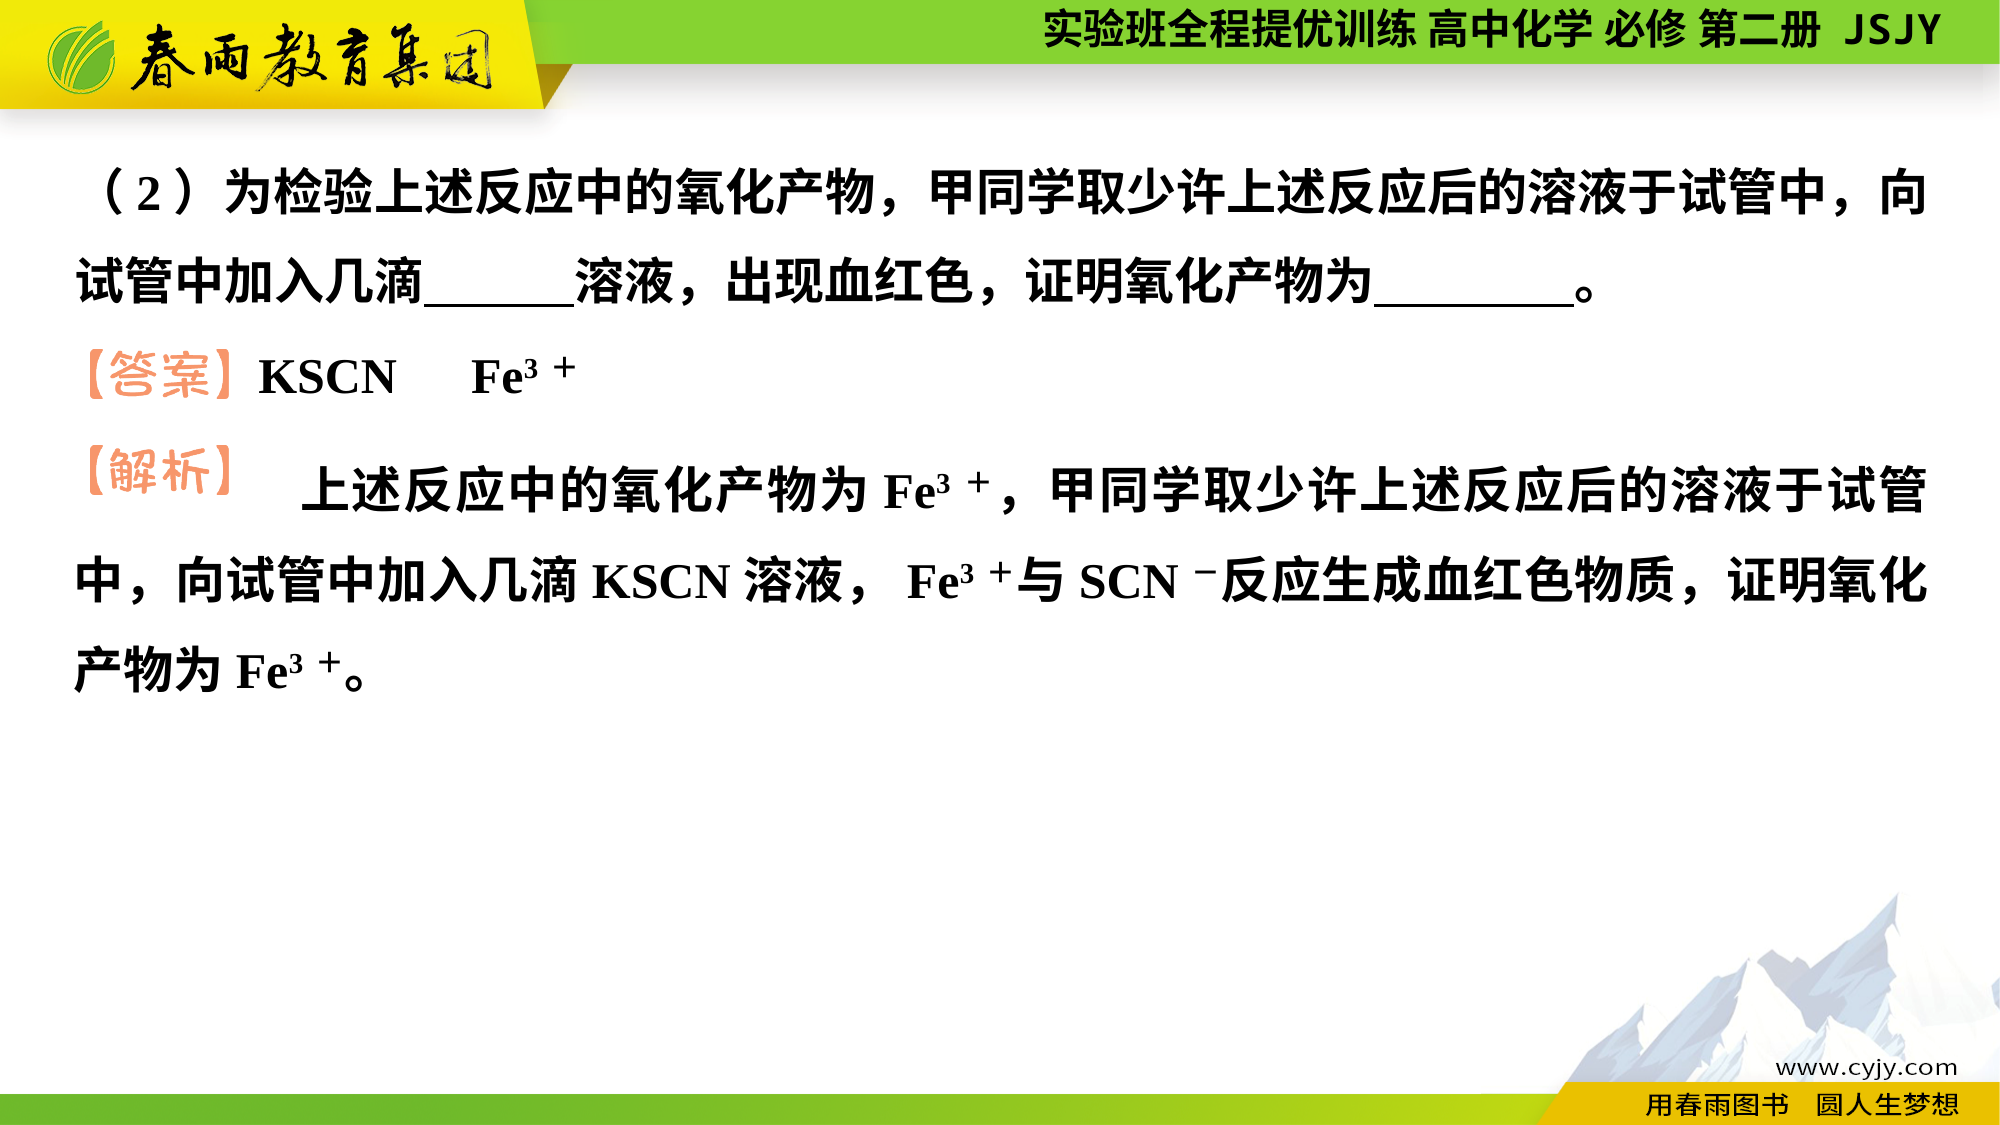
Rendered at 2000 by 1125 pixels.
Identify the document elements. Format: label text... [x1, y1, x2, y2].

list （2）为检验上述反应中的氧化产物，甲同学取少许上述反应后的溶液于试管中，向试管中加入几滴 溶液，出现血红色，证明氧化产物为 。 [59, 122, 1944, 308]
picture [0, 0, 2000, 1125]
text_box 上述反应中的氧化产物为Fe3＋，甲同学取少许上述反应后的溶液于试管中，向试管中加入几滴KSCN溶液，Fe3＋与SCN－反应生成血红色物质，证明氧化产物为Fe3＋。 [59, 420, 1944, 706]
text_box KSCN Fe3＋ [243, 336, 644, 412]
